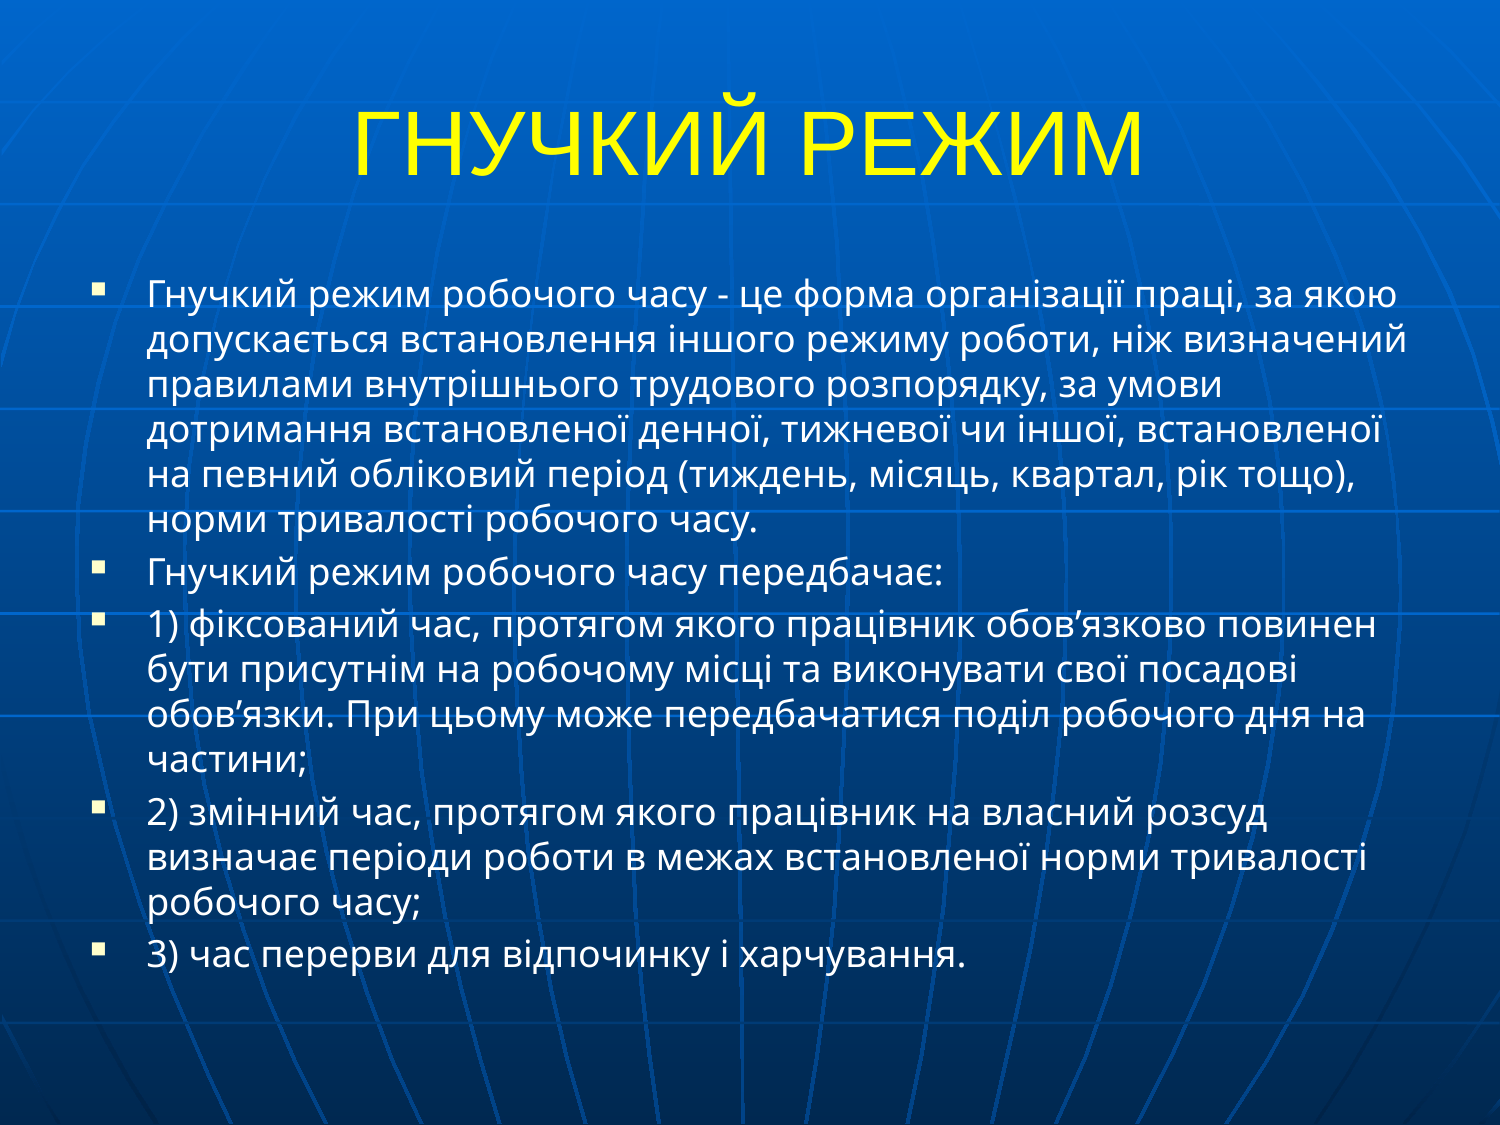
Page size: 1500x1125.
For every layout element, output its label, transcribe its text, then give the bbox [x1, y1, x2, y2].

title ГНУЧКИЙ РЕЖИМ [75, 45, 1425, 233]
list Гнучкий режим робочого часу - це форма організації праці, за якою допускається встановлення іншого режиму роботи, ніж визначений правилами внутрішнього трудового розпорядку, за умови дотримання встановленої денної, тижневої чи іншої, встановленої на певний обліковий період (тиждень, місяць, квартал, рік тощо), норми тривалості робочого часу. Гнучкий режим робочого часу передбачає: 1) фіксований час, протягом якого працівник обов’язково повинен бути присутнім на робочому місці та виконувати свої посадові обов’язки. При цьому може передбачатися поділ робочого дня на частини; 2) змінний час, протягом якого працівник на власний розсуд визначає періоди роботи в межах встановленої норми тривалості робочого часу; 3) час перерви для відпочинку і харчування. [75, 262, 1425, 1006]
